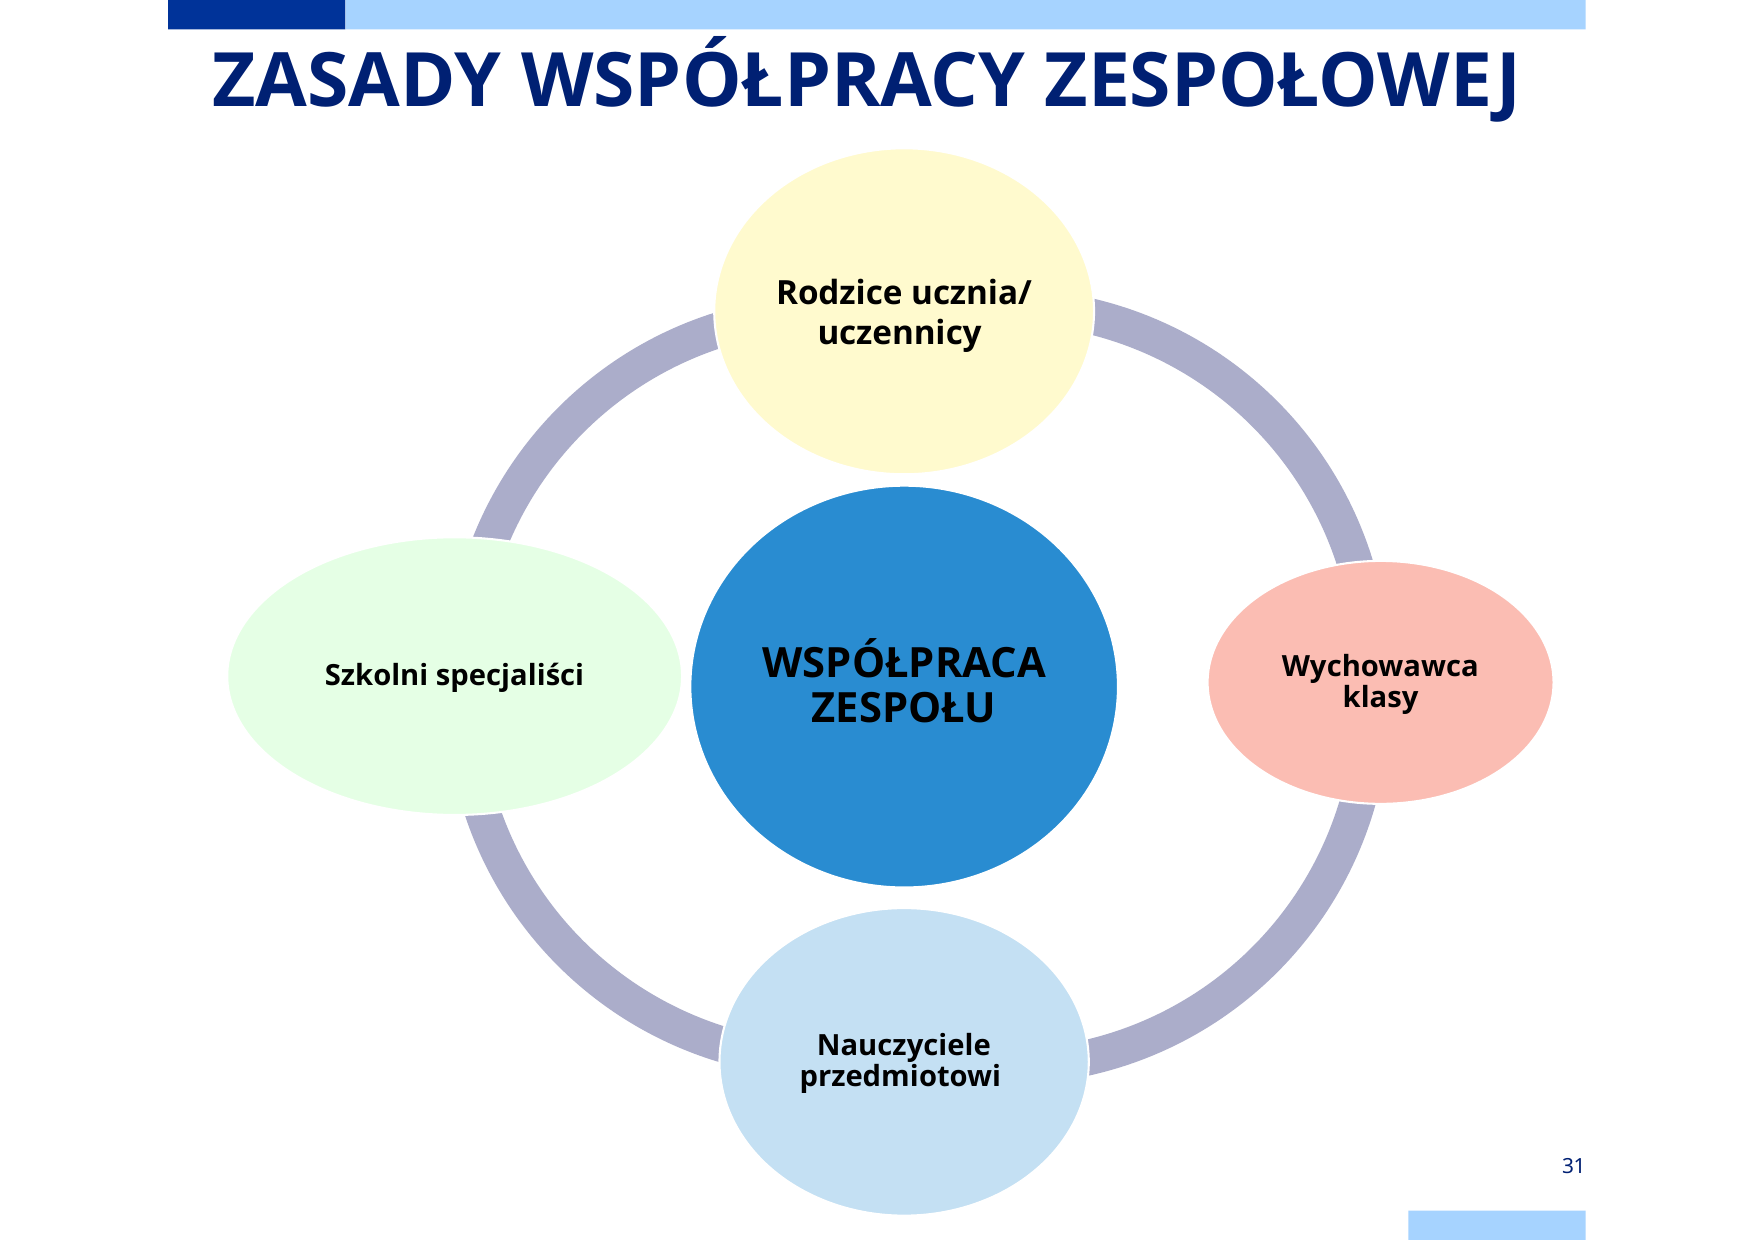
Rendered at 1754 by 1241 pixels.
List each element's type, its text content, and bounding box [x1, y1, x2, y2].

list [61, 182, 1692, 1182]
title ZASADY WSPÓŁPRACY ZESPOŁOWEJ [0, 45, 1754, 131]
